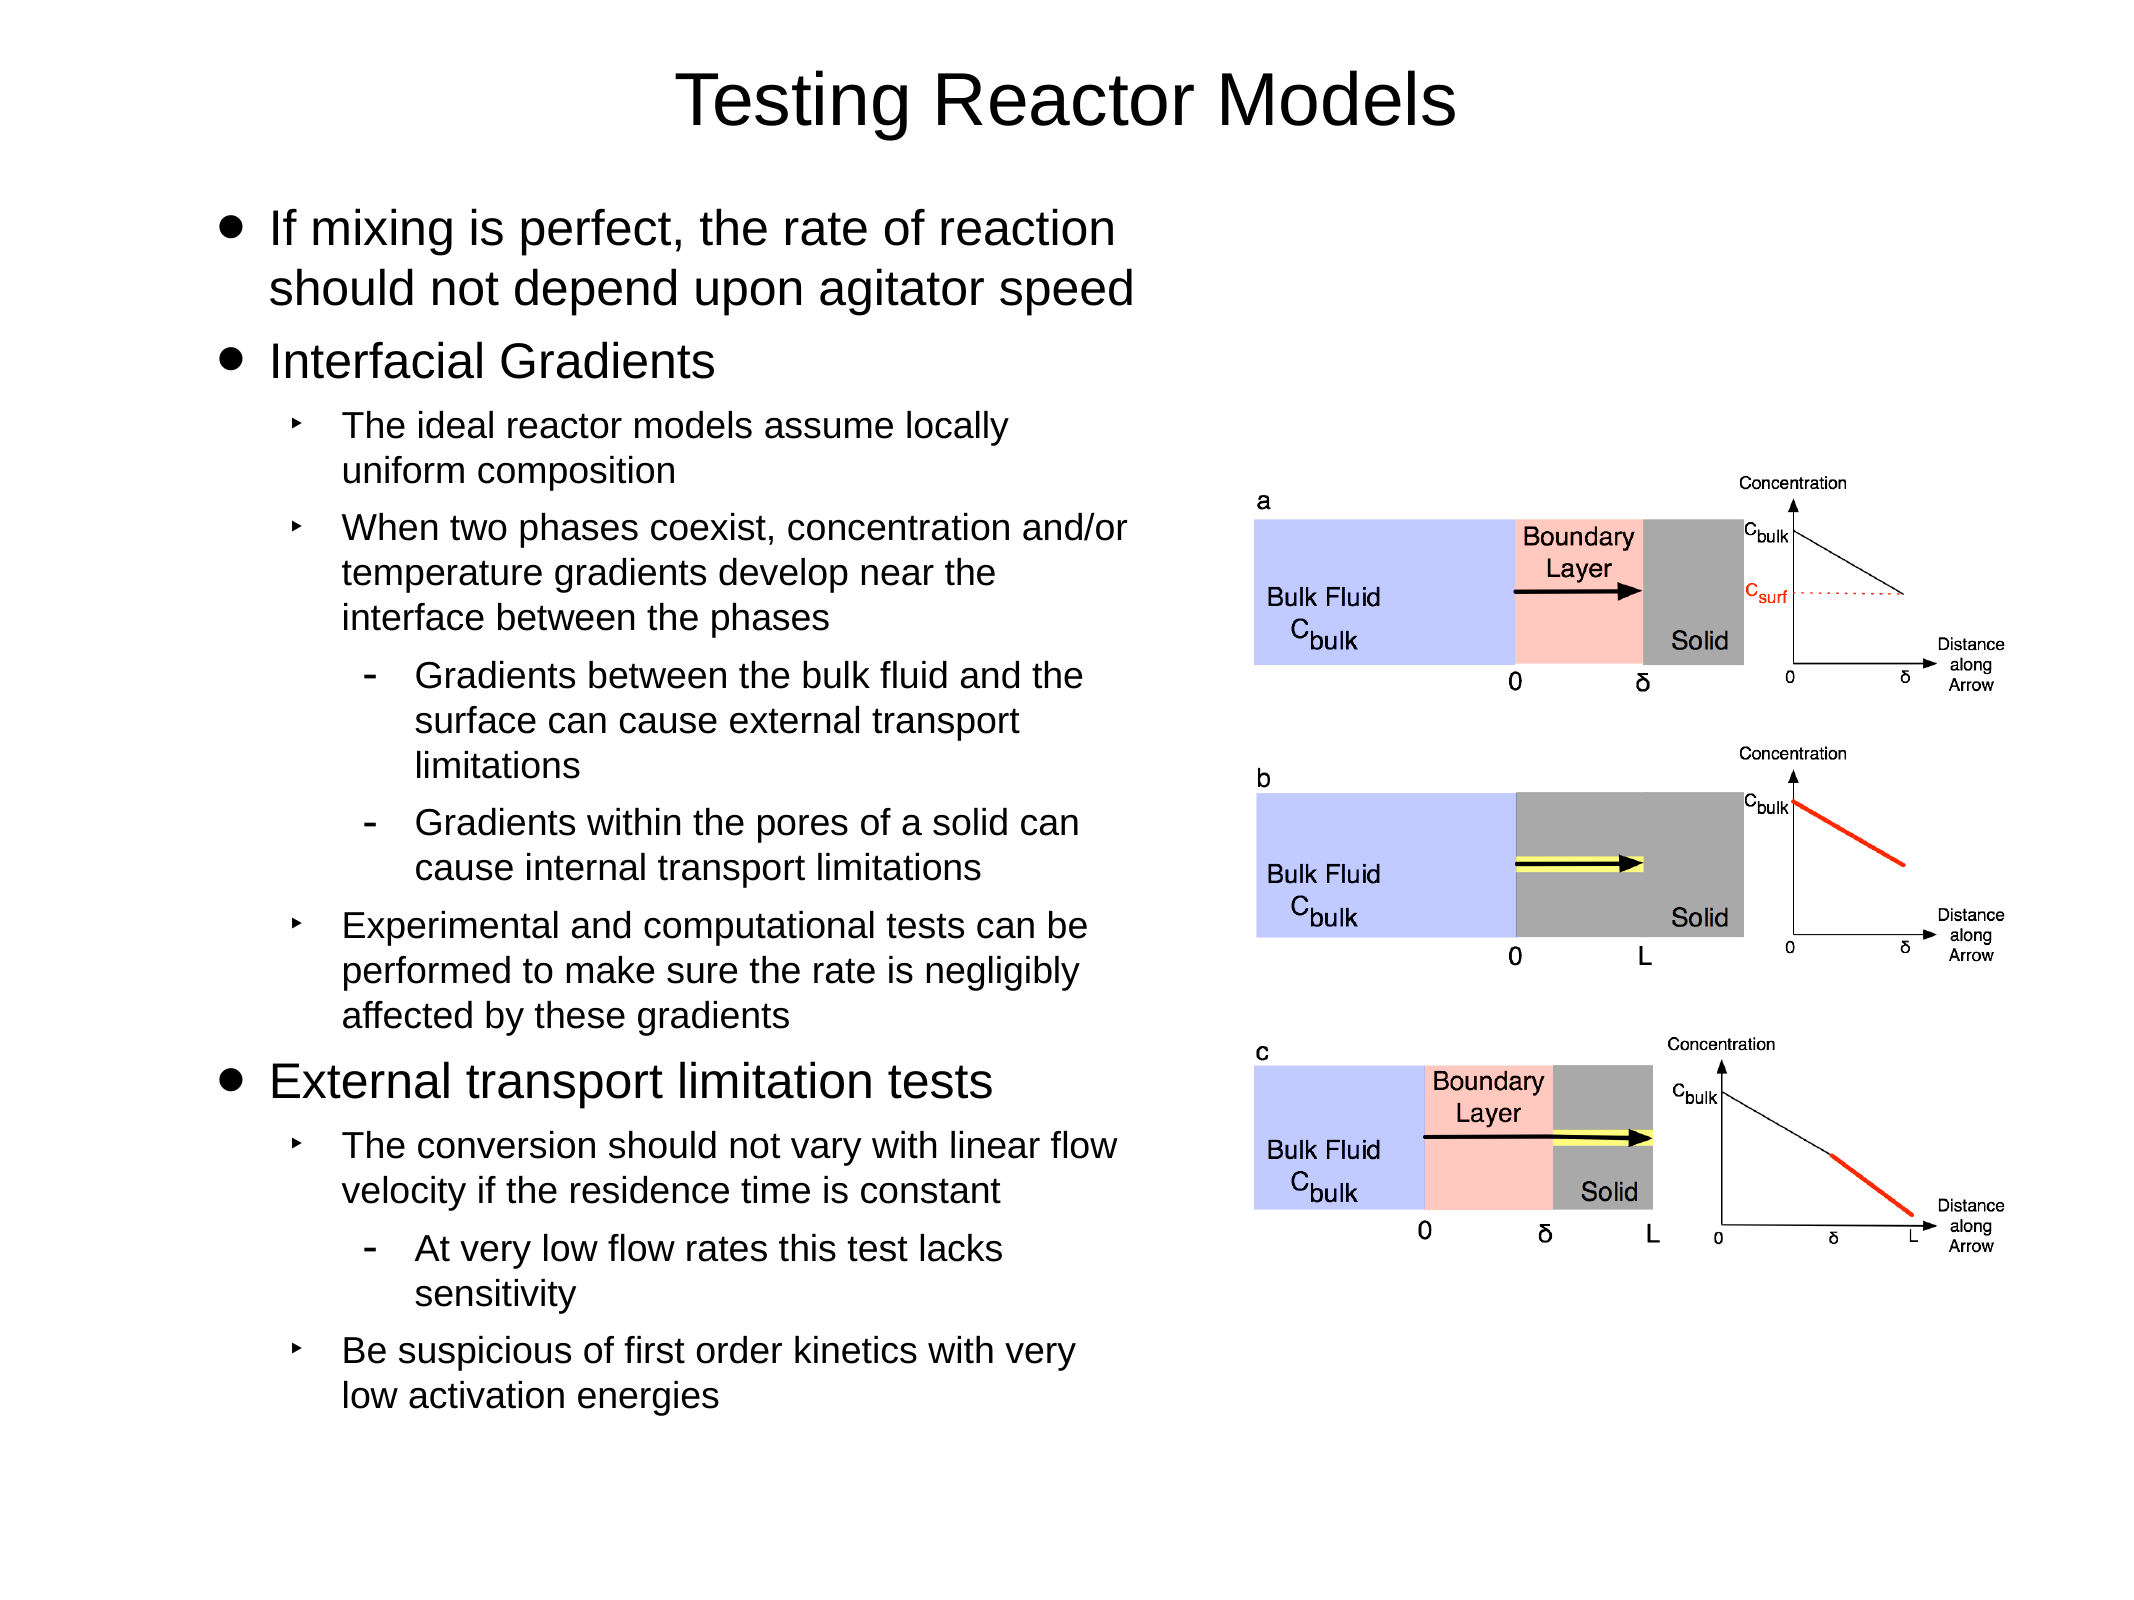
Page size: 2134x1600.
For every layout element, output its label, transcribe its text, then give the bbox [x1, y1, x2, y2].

picture [1253, 472, 2005, 1257]
list If mixing is perfect, the rate of reaction should not depend upon agitator speed Interfacial Gradients The ideal reactor models assume locally uniform composition When two phases coexist, concentration and/or temperature gradients develop near the interface between the phases Gradients between the bulk fluid and the surface can cause external transport limitations Gradients within the pores of a solid can cause internal transport limitations Experimental and computational tests can be performed to make sure the rate is negligibly affected by these gradients External transport limitation tests The conversion should not vary with linear flow velocity if the residence time is constant At very low flow rates this test lacks sensitivity Be suspicious of first order kinetics with very low activation energies [208, 187, 1148, 1463]
title Testing Reactor Models [208, 41, 1925, 250]
